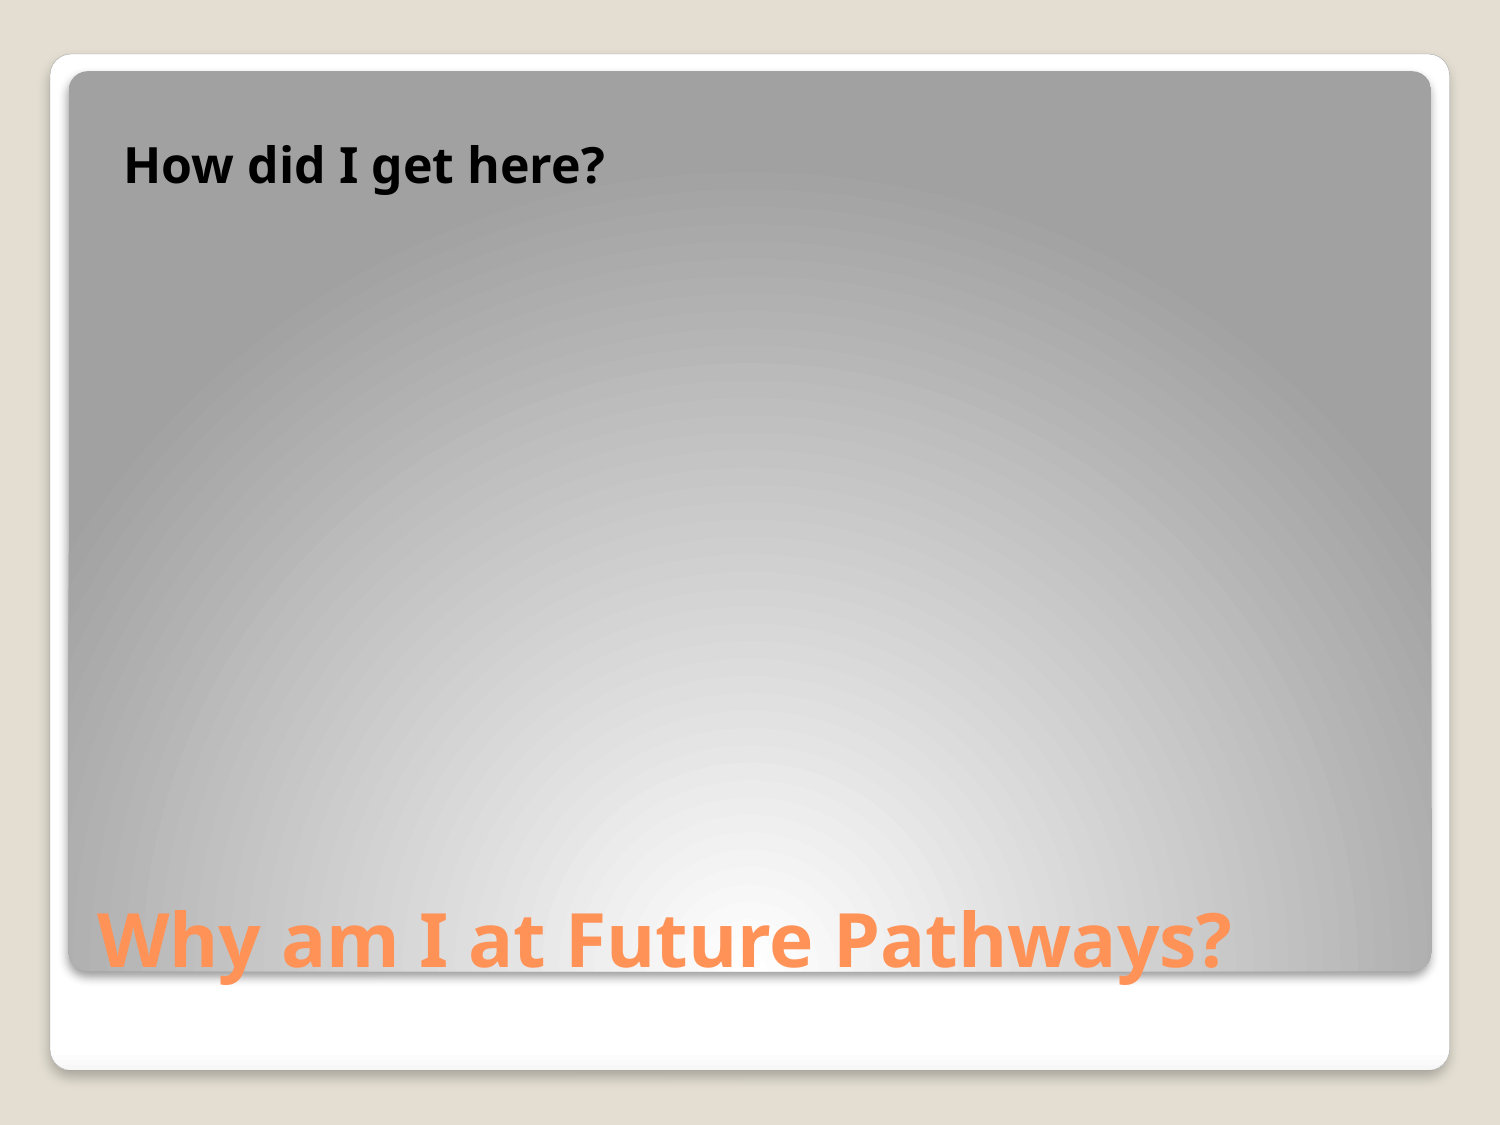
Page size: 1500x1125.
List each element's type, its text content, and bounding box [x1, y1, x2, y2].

list How did I get here? [99, 95, 813, 225]
title Why am I at Future Pathways? [82, 817, 1425, 990]
